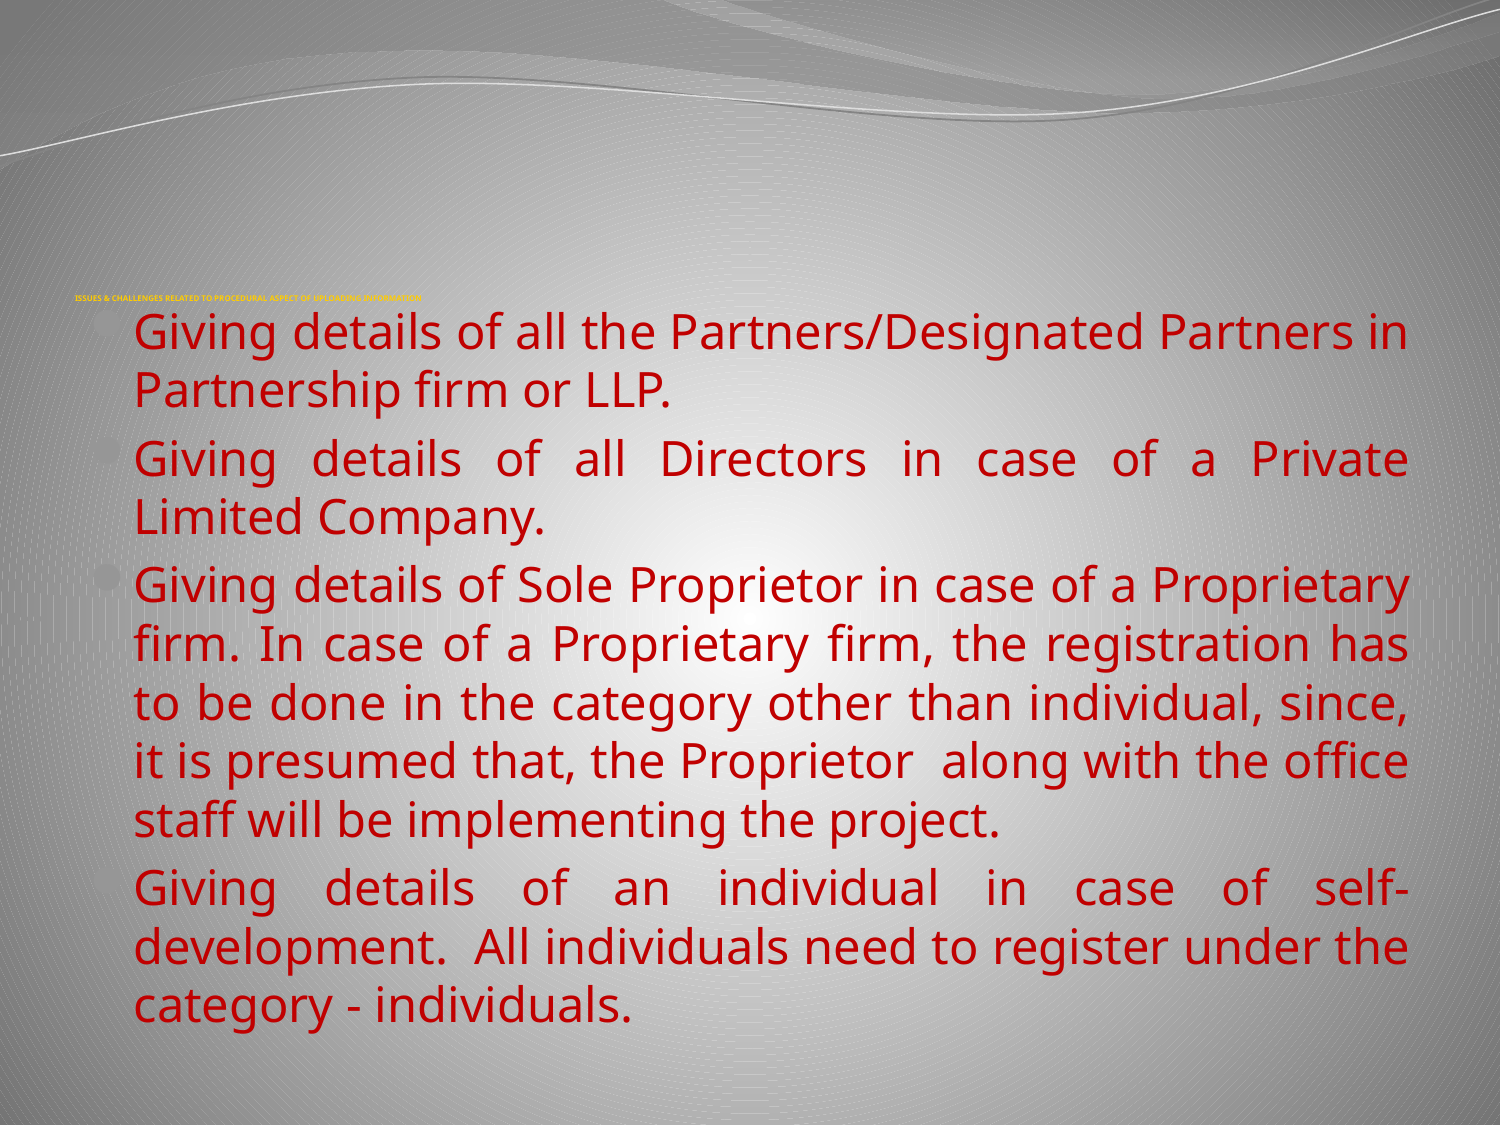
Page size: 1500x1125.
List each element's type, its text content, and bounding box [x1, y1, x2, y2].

title ISSUES & CHALLENGES RELATED TO PROCEDURAL ASPECT OF UPLOADING INFORMATION [75, 70, 1425, 292]
list Giving details of all the Partners/Designated Partners in Partnership firm or LLP. Giving details of all Directors in case of a Private Limited Company. Giving details of Sole Proprietor in case of a Proprietary firm. In case of a Proprietary firm, the registration has to be done in the category other than individual, since, it is presumed that, the Proprietor along with the office staff will be implementing the project. Giving details of an individual in case of self-development. All individuals need to register under the category - individuals. [75, 292, 1425, 1067]
